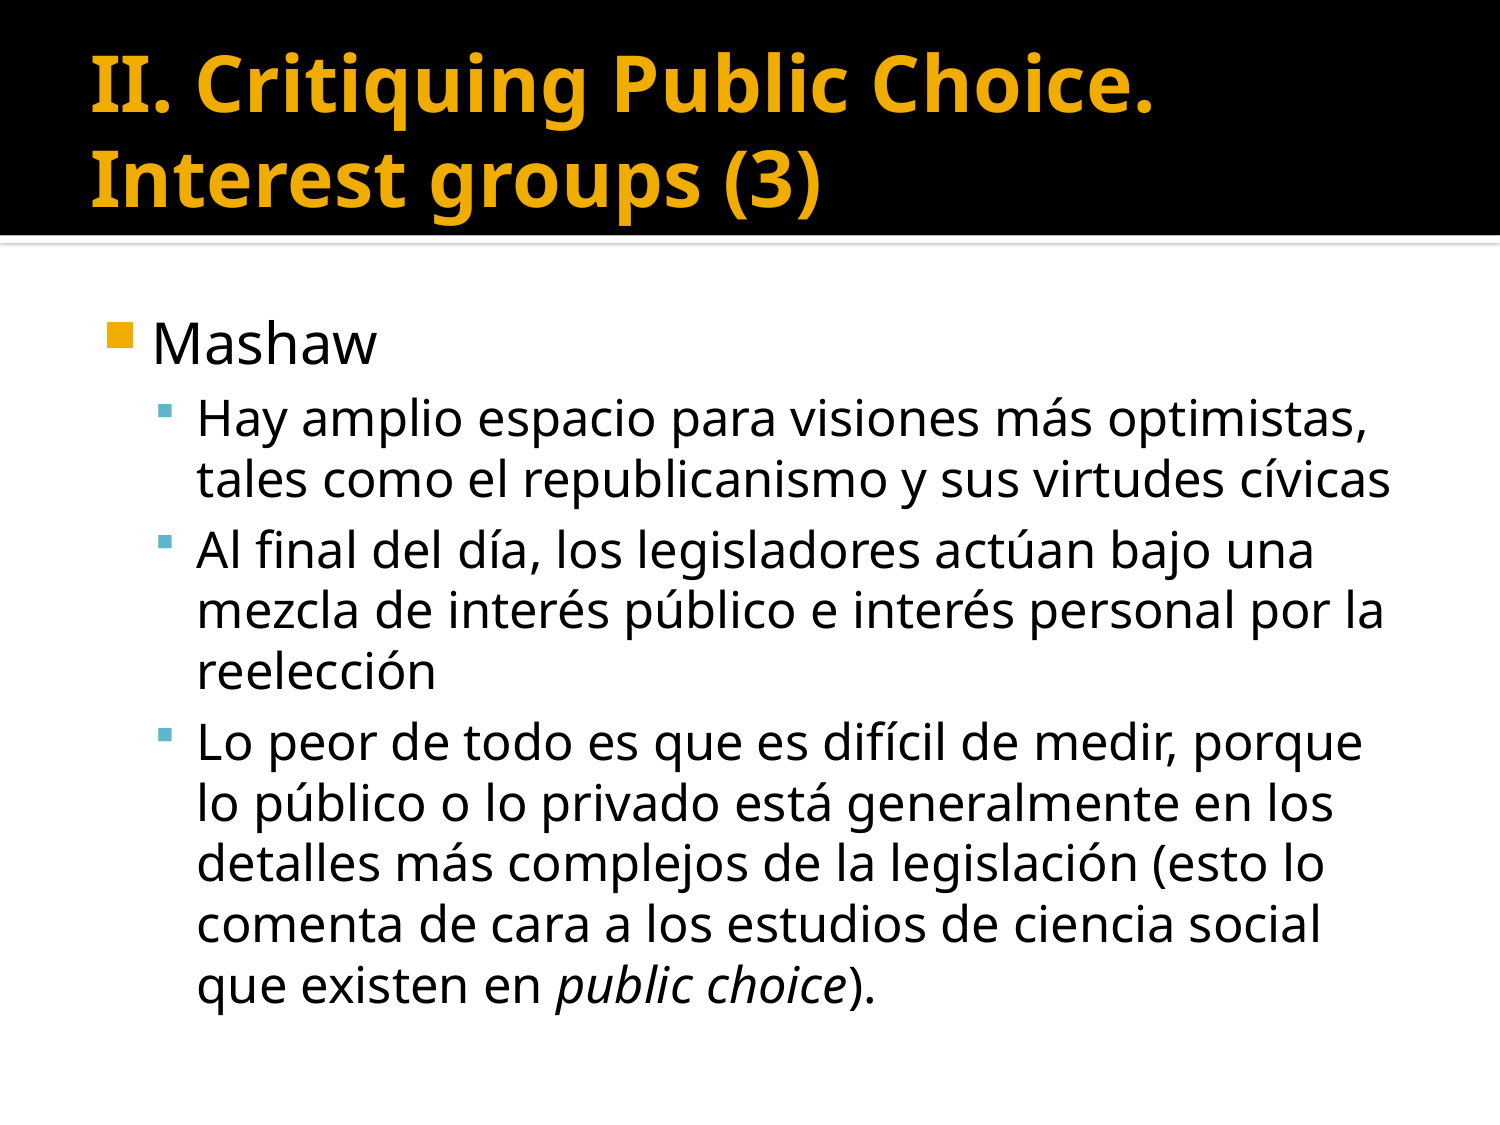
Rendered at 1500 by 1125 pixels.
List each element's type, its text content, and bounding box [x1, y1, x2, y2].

list Mashaw Hay amplio espacio para visiones más optimistas, tales como el republicanismo y sus virtudes cívicas Al final del día, los legisladores actúan bajo una mezcla de interés público e interés personal por la reelección Lo peor de todo es que es difícil de medir, porque lo público o lo privado está generalmente en los detalles más complejos de la legislación (esto lo comenta de cara a los estudios de ciencia social que existen en public choice). [75, 291, 1425, 1050]
title II. Critiquing Public Choice. Interest groups (3) [75, 25, 1425, 231]
